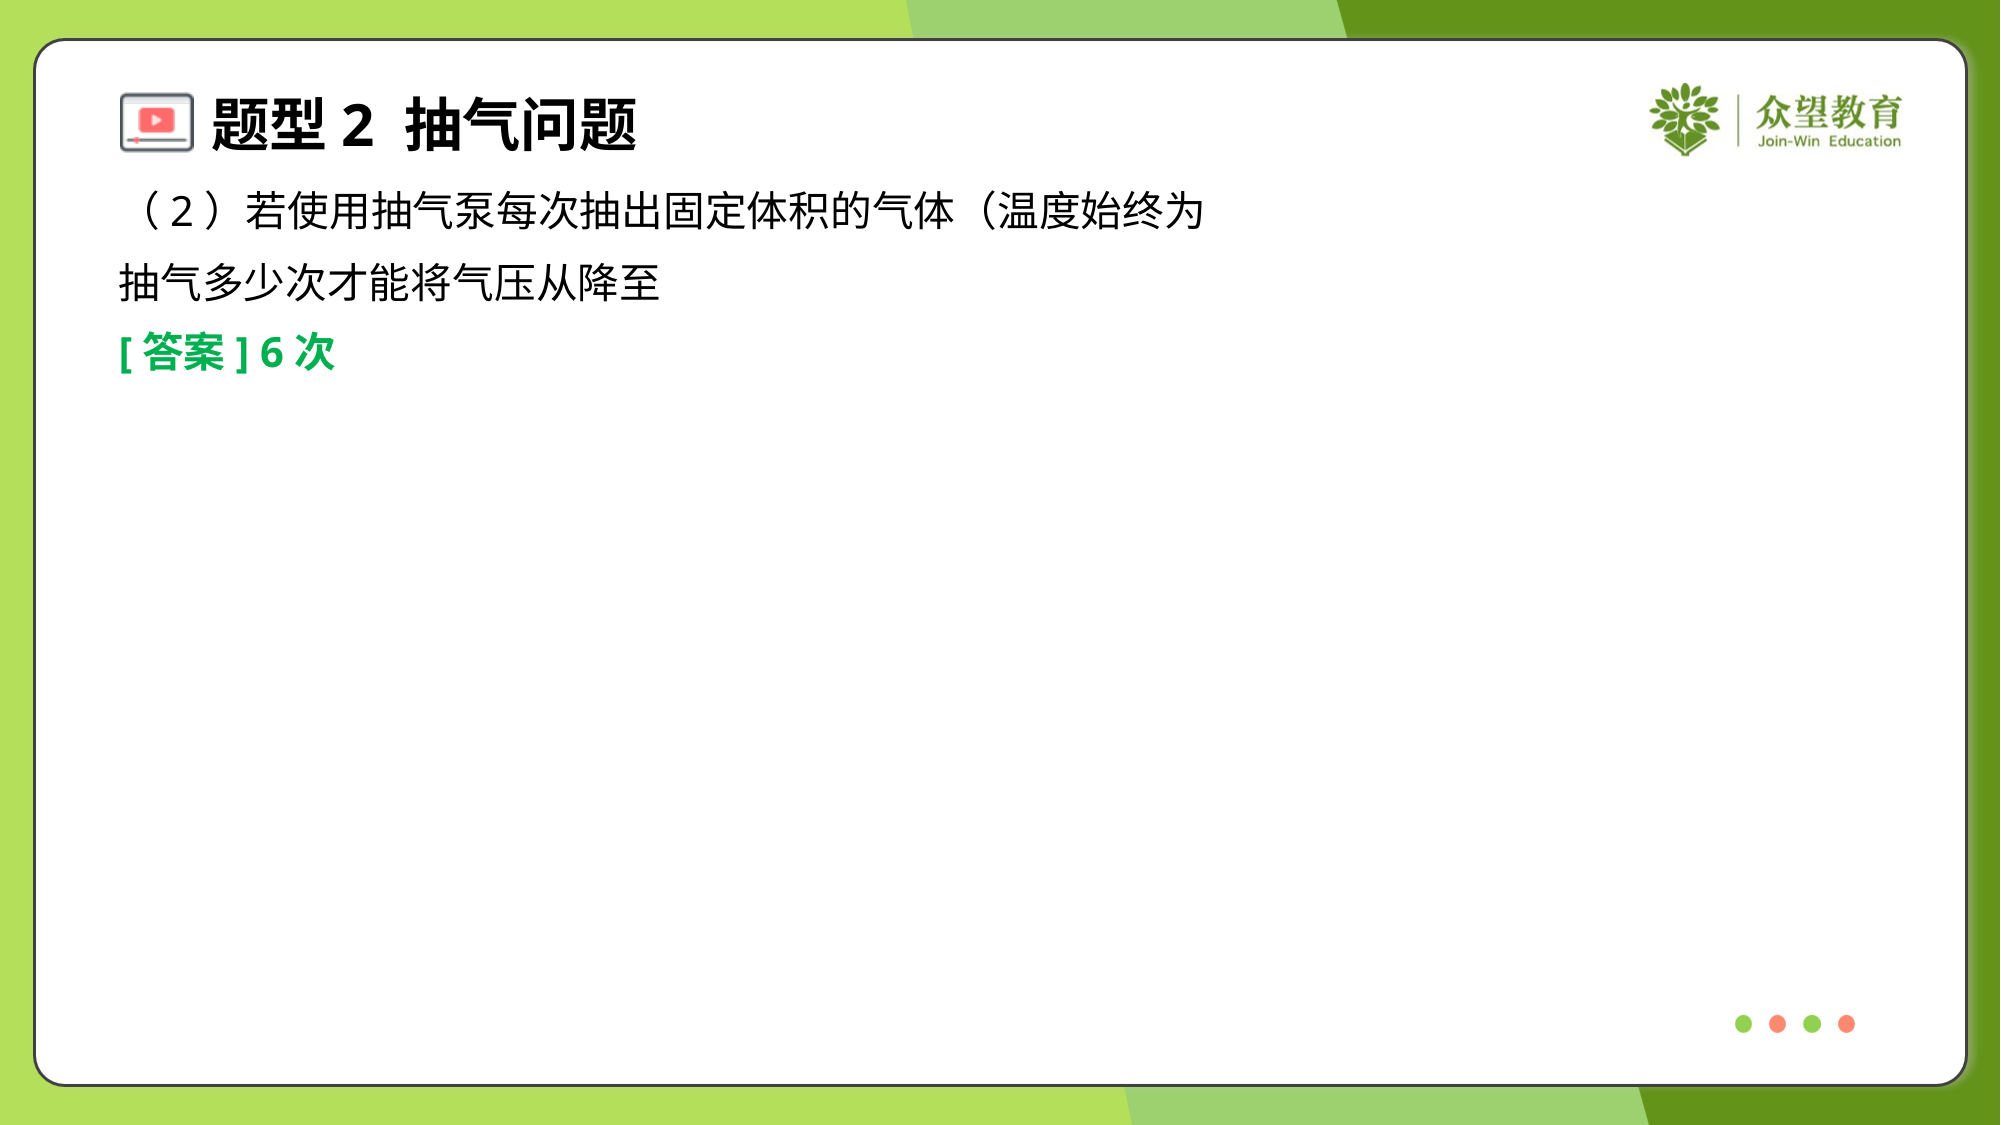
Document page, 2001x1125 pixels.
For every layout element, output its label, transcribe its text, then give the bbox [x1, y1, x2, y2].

picture [0, 0, 2000, 1125]
text_box [答案] 6次 [118, 300, 1883, 368]
